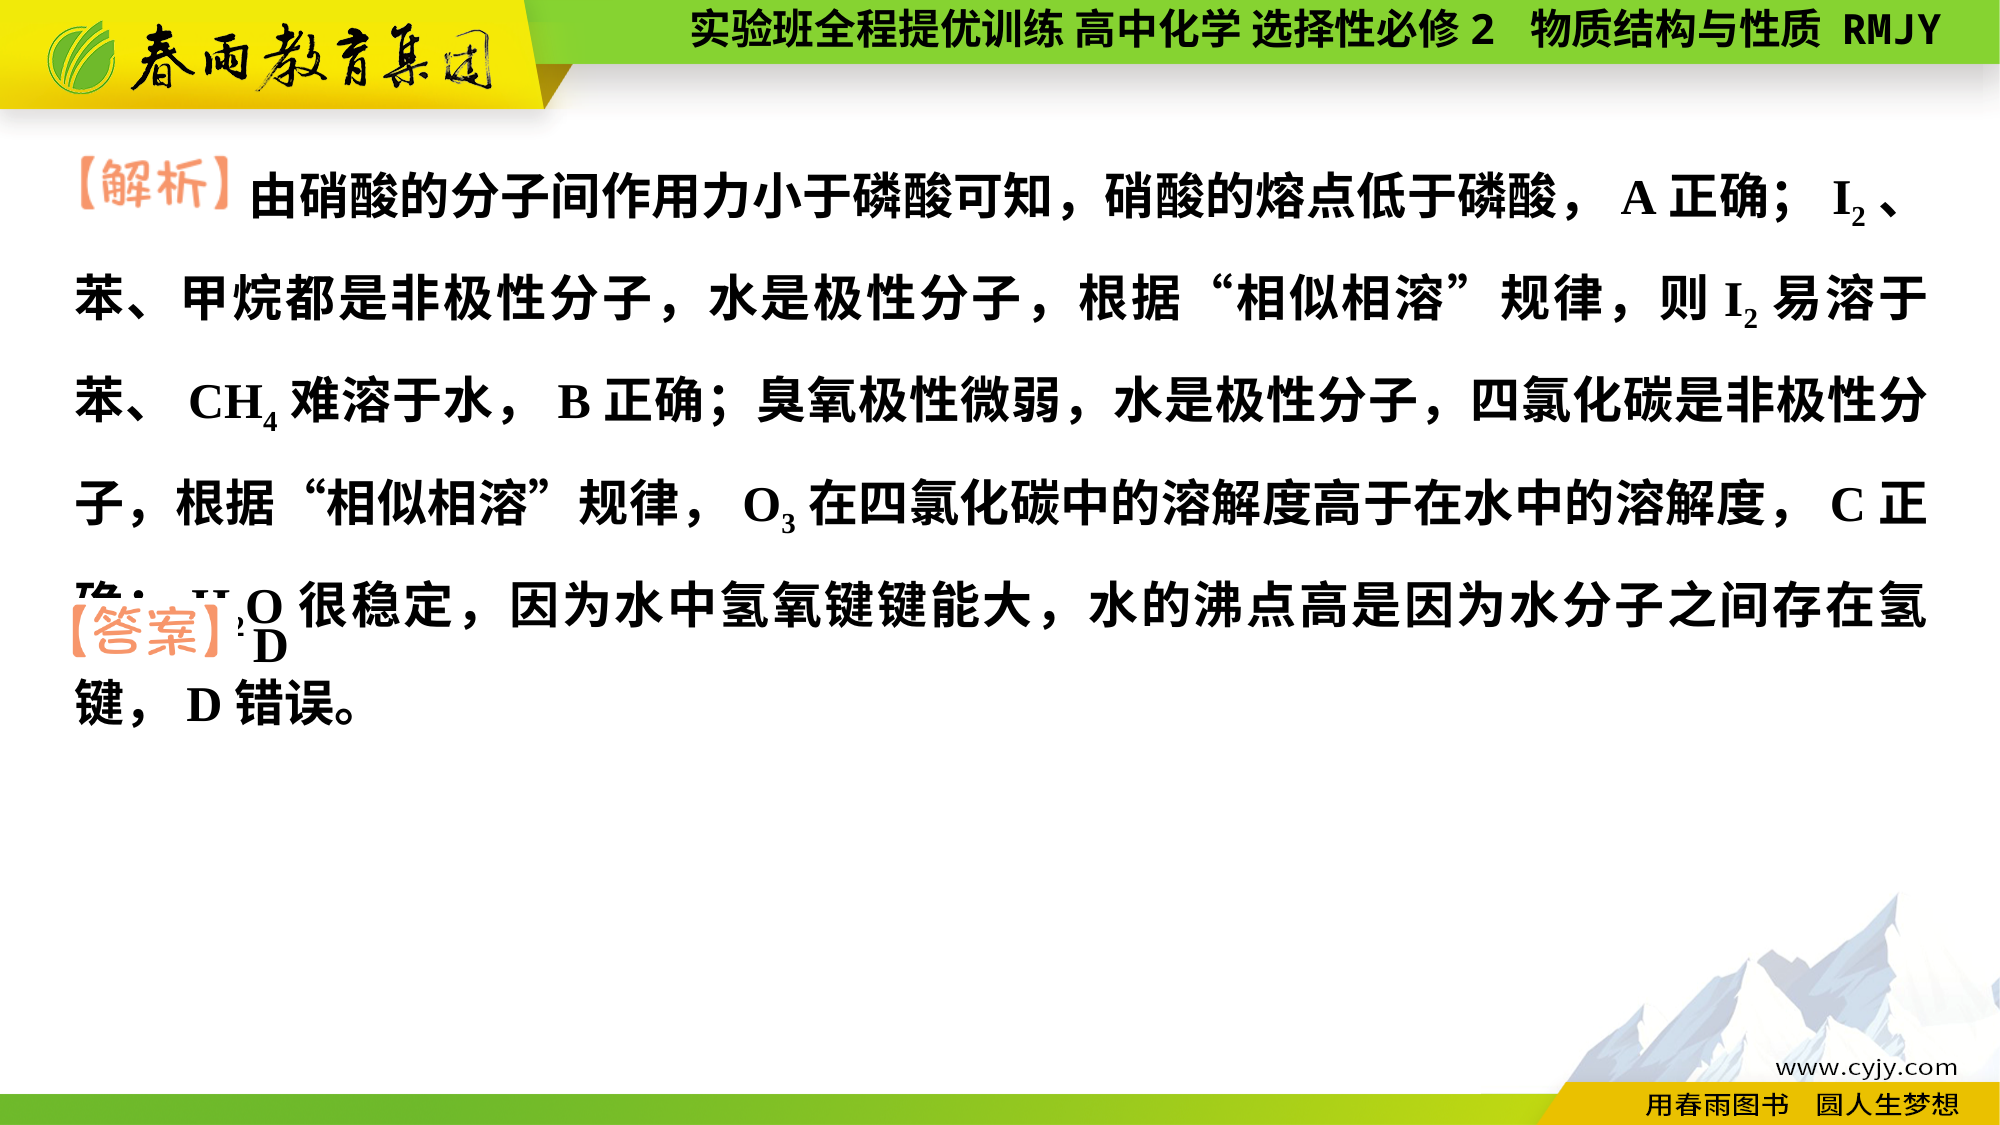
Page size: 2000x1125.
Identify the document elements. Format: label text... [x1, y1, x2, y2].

list 由硝酸的分子间作用力小于磷酸可知，硝酸的熔点低于磷酸，A正确；I2、苯、甲烷都是非极性分子，水是极性分子，根据“相似相溶”规律，则I2易溶于苯、CH4难溶于水，B正确；臭氧极性微弱，水是极性分子，四氯化碳是非极性分子，根据“相似相溶”规律，O3在四氯化碳中的溶解度高于在水中的溶解度，C正确；H2O很稳定，因为水中氢氧键键能大，水的沸点高是因为水分子之间存在氢键，D错误。 [59, 122, 1944, 581]
picture [0, 0, 2000, 1125]
text_box D [237, 574, 1956, 680]
